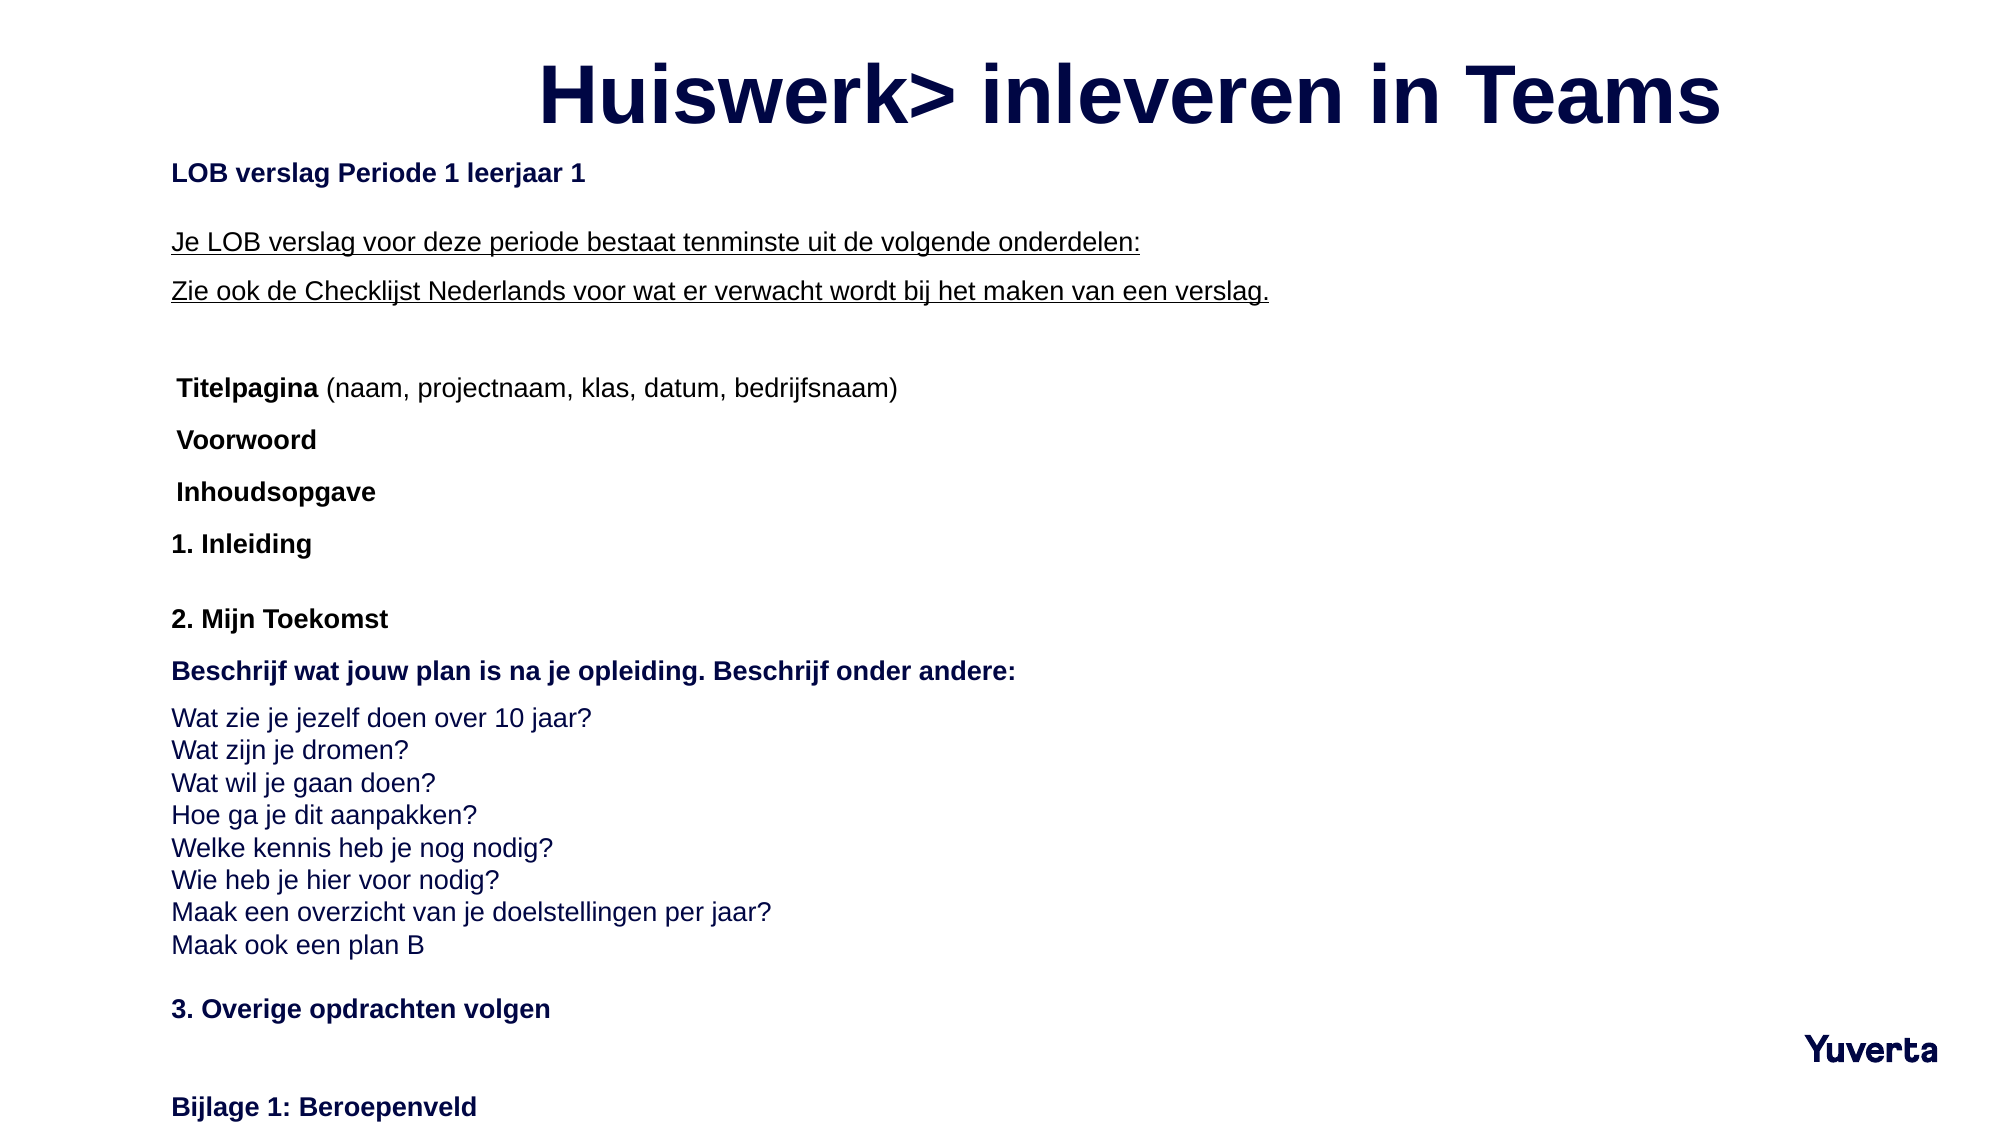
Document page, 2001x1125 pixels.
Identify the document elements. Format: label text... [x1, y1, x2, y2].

title Huiswerk> inleveren in Teams [480, 0, 1724, 188]
list LOB verslag Periode 1 leerjaar 1 Je LOB verslag voor deze periode bestaat tenminste uit de volgende onderdelen: Zie ook de Checklijst Nederlands voor wat er verwacht wordt bij het maken van een verslag. Titelpagina (naam, projectnaam, klas, datum, bedrijfsnaam) Voorwoord Inhoudsopgave 1. Inleiding 2. Mijn Toekomst Beschrijf wat jouw plan is na je opleiding. Beschrijf onder andere: Wat zie je jezelf doen over 10 jaar? Wat zijn je dromen? Wat wil je gaan doen? Hoe ga je dit aanpakken? Welke kennis heb je nog nodig? Wie heb je hier voor nodig? Maak een overzicht van je doelstellingen per jaar? Maak ook een plan B 3. Overige opdrachten volgen Bijlage 1: Beroepenveld [171, 155, 1686, 1125]
